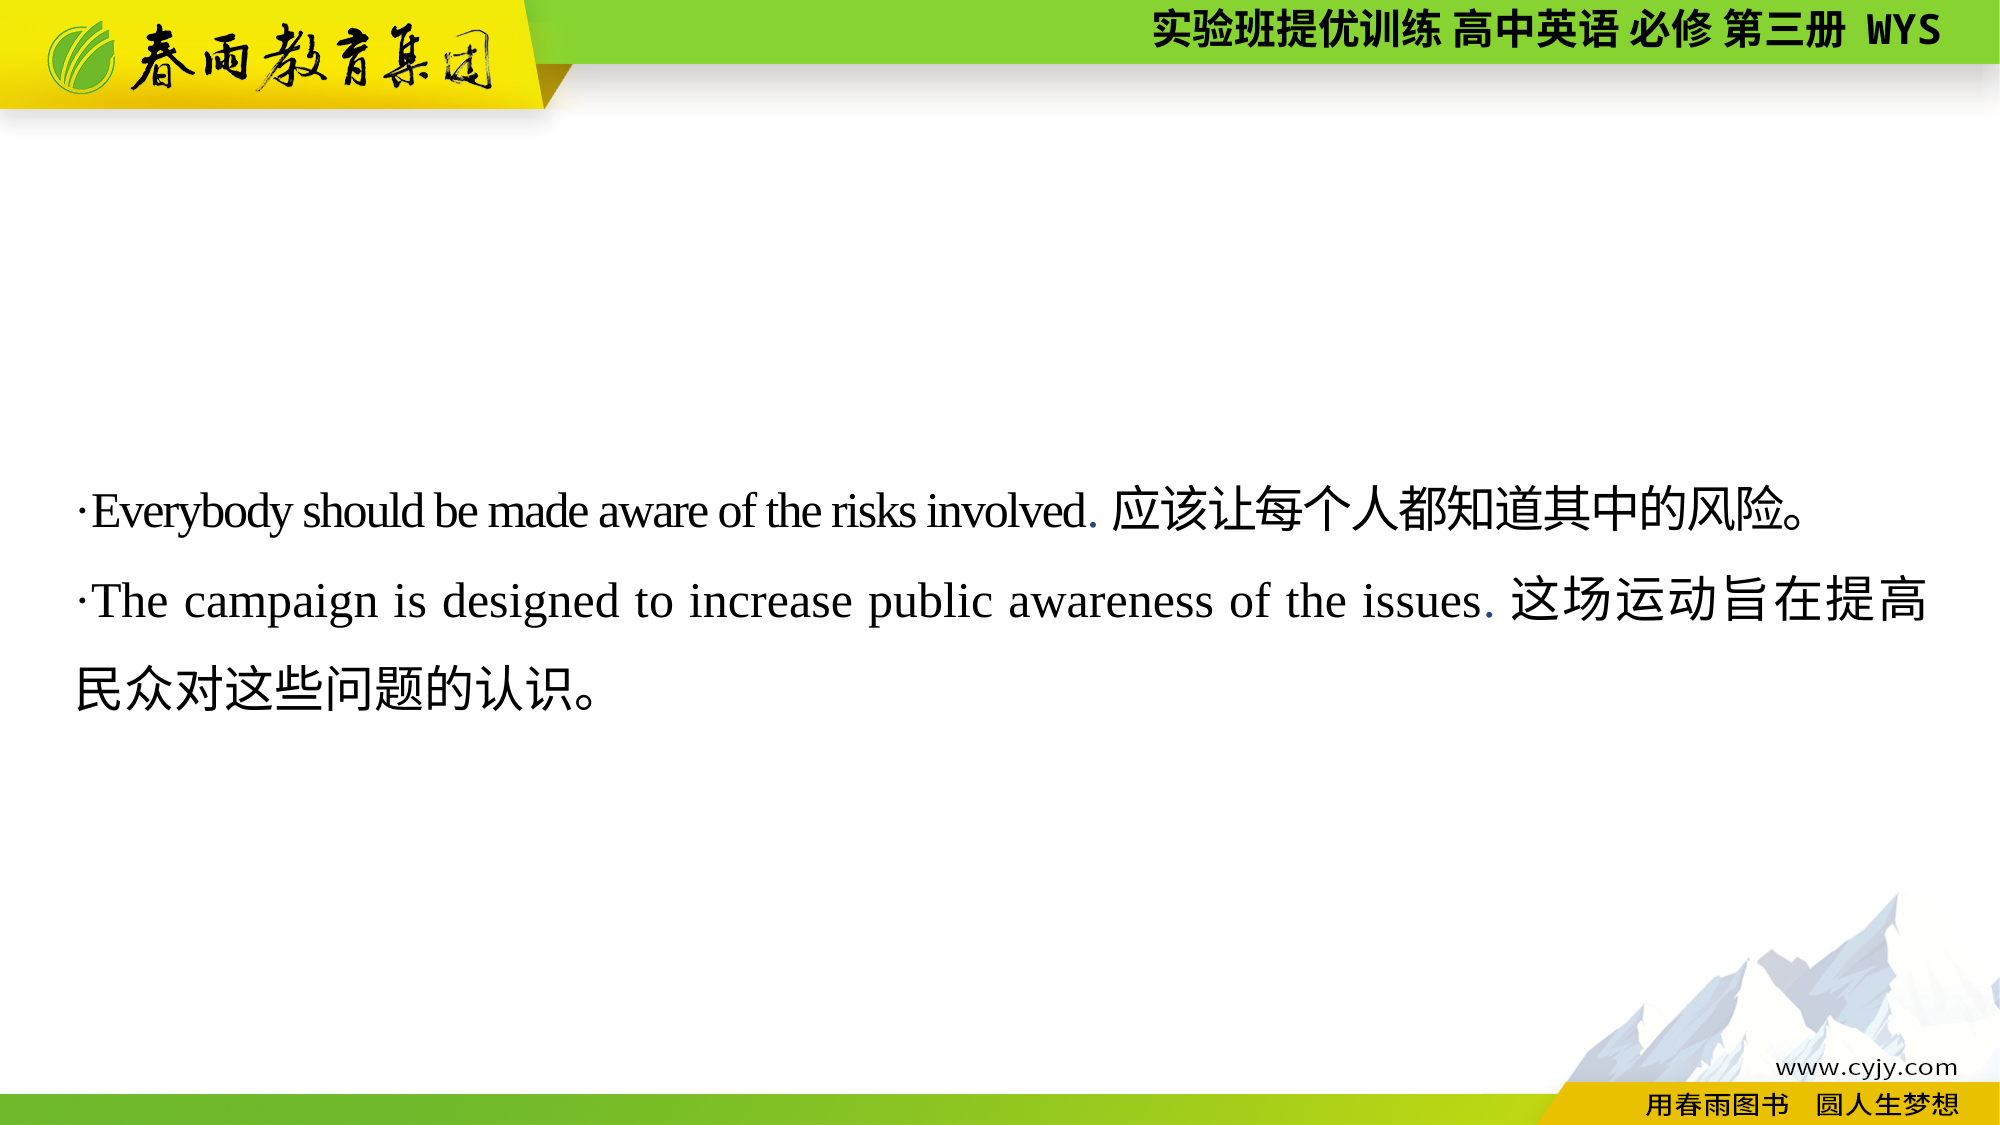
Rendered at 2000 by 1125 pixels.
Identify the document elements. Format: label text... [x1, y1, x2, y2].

list ·Everybody should be made aware of the risks involved.应该让每个人都知道其中的风险。 ·The campaign is designed to increase public awareness of the issues.这场运动旨在提高民众对这些问题的认识。 [59, 439, 1944, 716]
picture [0, 0, 2000, 1125]
